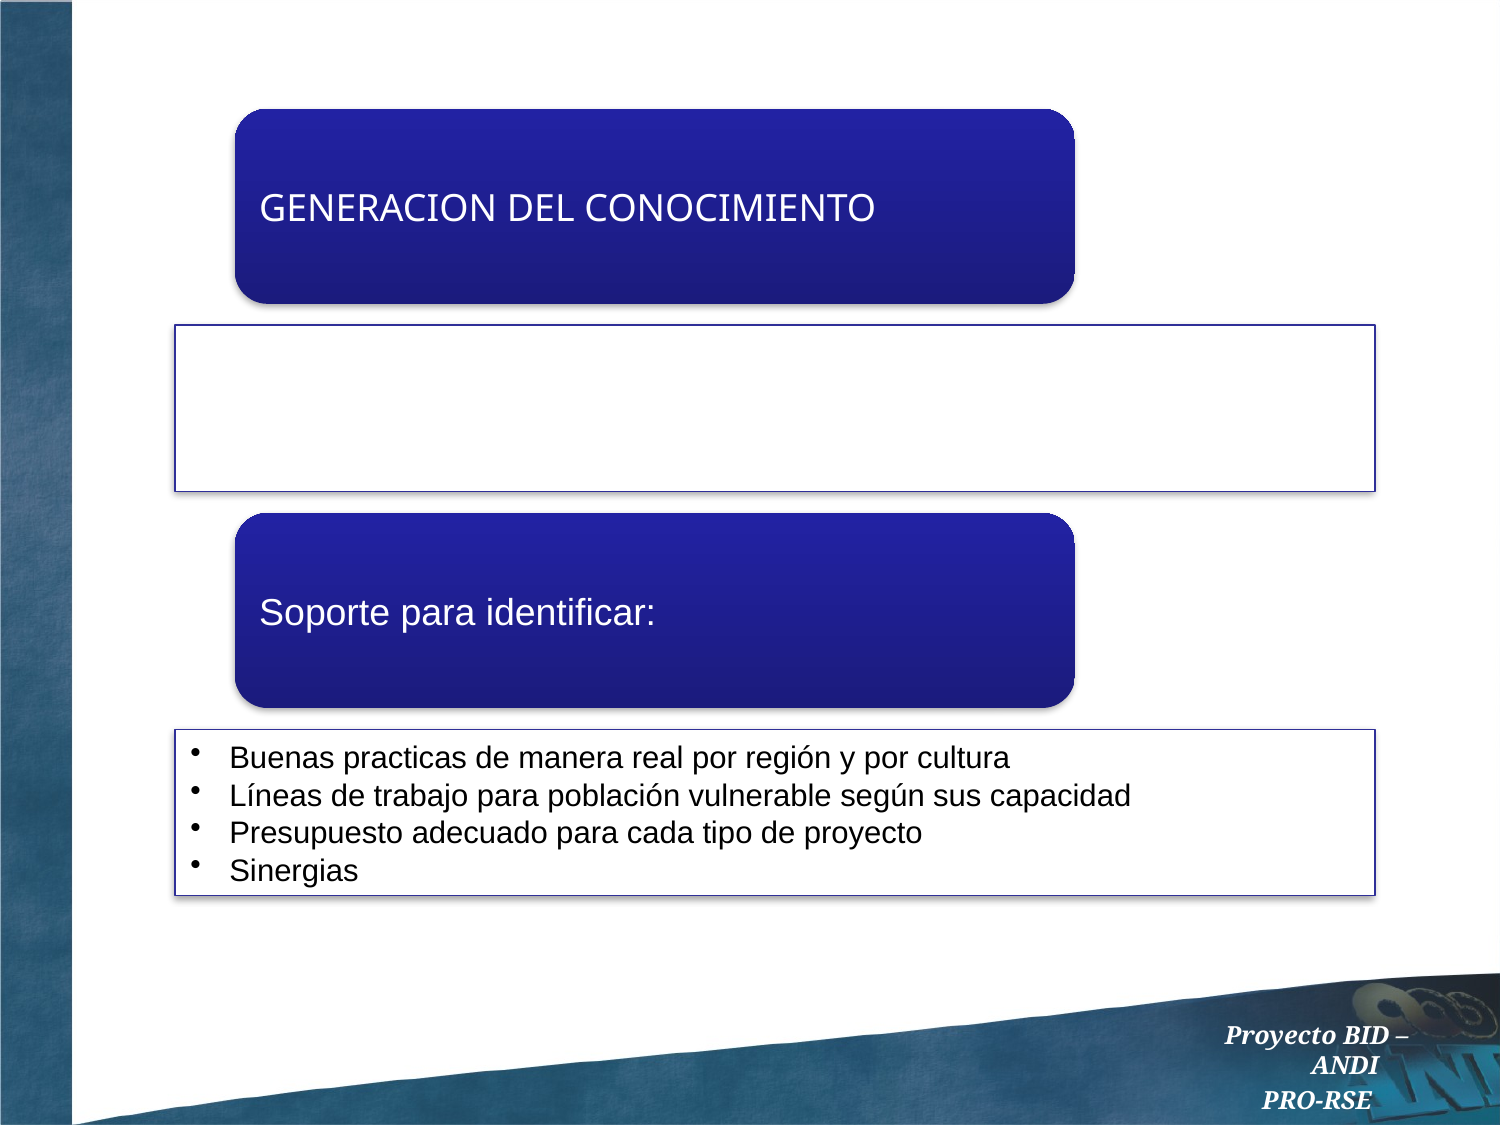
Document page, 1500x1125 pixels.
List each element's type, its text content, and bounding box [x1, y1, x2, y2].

text_box Proyecto BID – ANDI PRO-RSE [1174, 1012, 1459, 1079]
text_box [174, 87, 1376, 897]
picture [0, 0, 1500, 1125]
list [74, 262, 1463, 1006]
